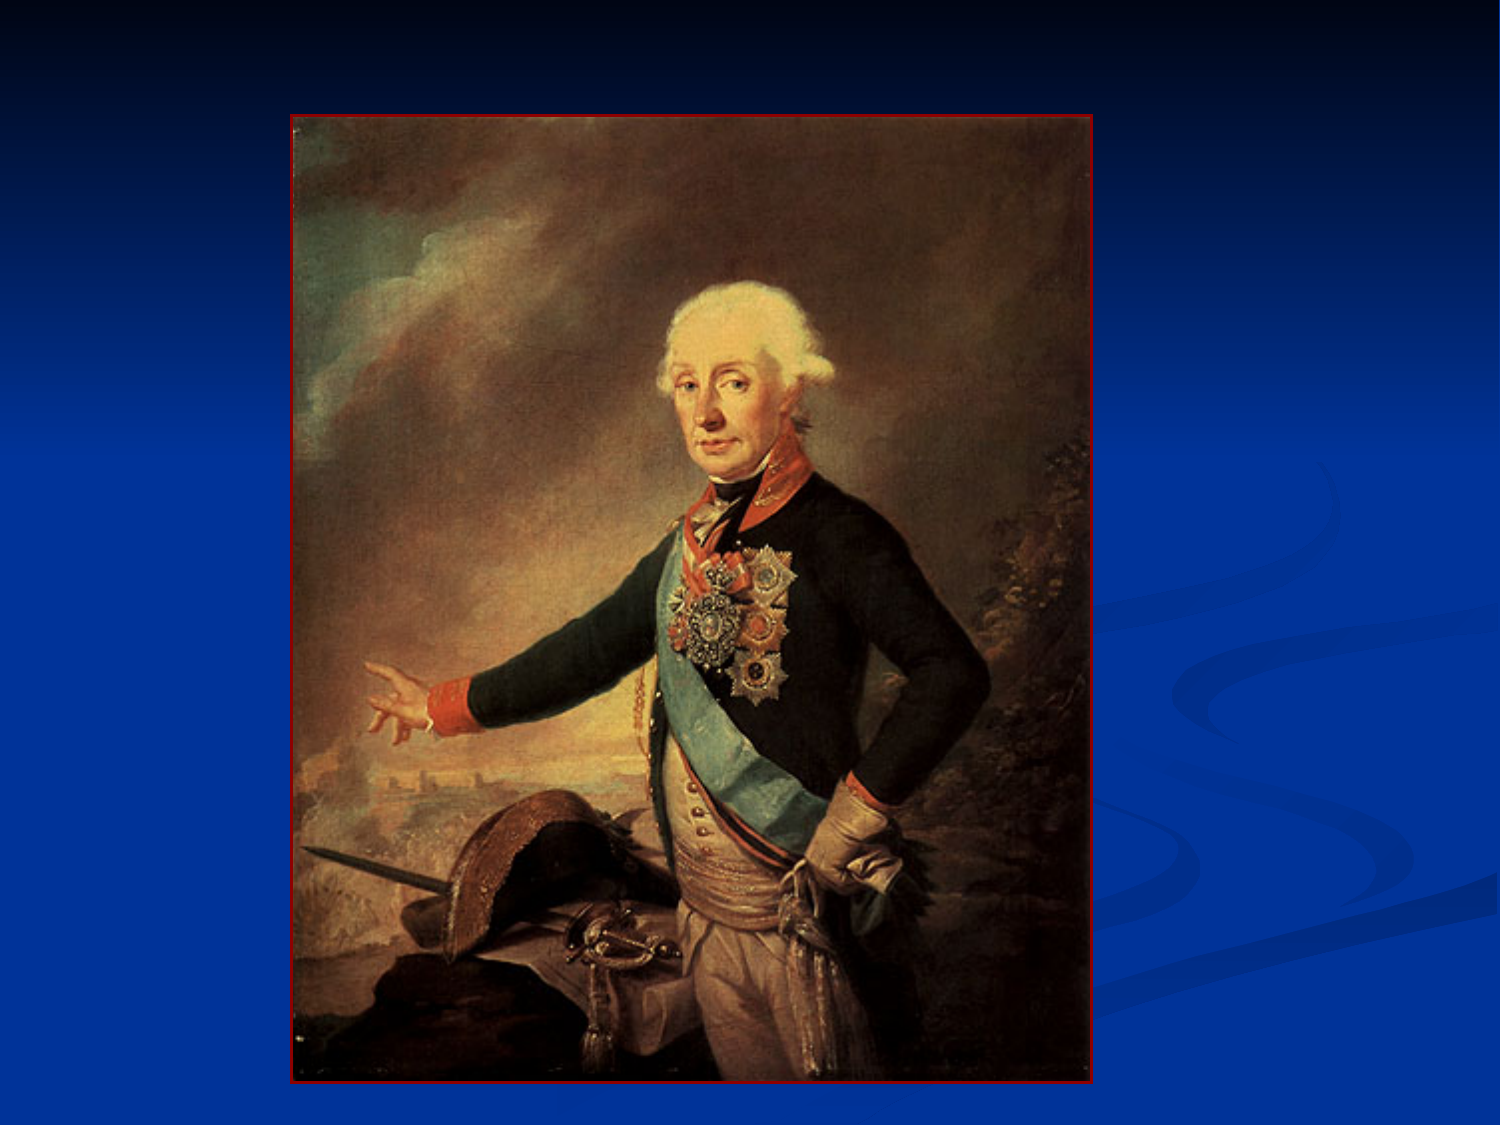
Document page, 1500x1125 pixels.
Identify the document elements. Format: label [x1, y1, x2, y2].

picture [292, 116, 1091, 1082]
